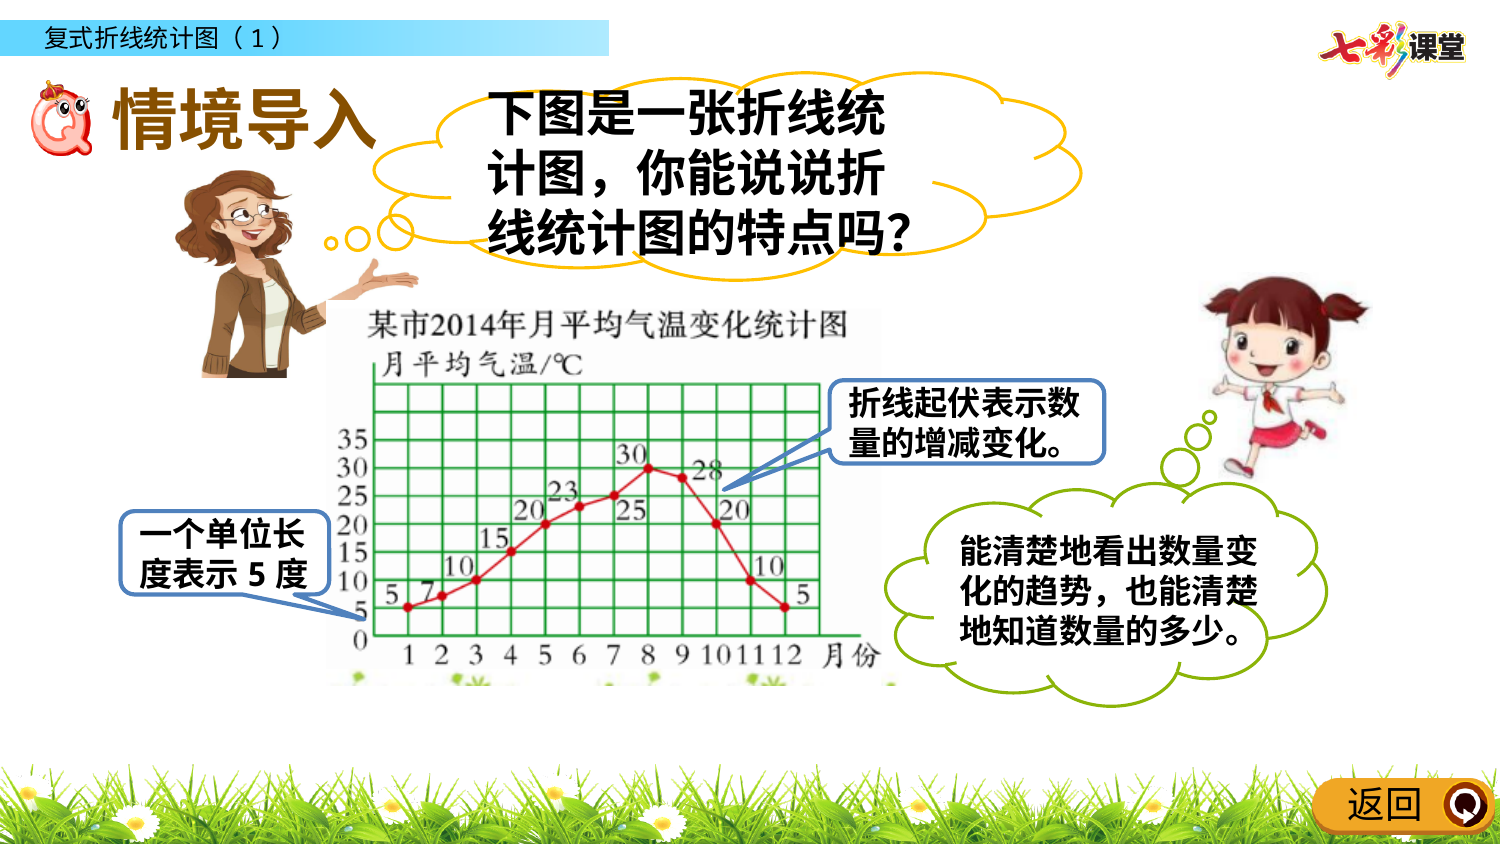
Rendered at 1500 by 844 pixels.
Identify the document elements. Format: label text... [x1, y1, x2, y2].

text_box 下图是一张折线统计图，你能说说折线统计图的特点吗？ [372, 70, 1084, 283]
picture [31, 80, 92, 156]
picture [1316, 20, 1468, 80]
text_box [885, 482, 1327, 706]
picture [1198, 271, 1374, 484]
picture [0, 764, 1500, 844]
text_box 一个单位长度表示5度 [118, 509, 321, 613]
text_box 折线起伏表示数量的增减变化。 [906, 378, 1107, 466]
text_box 情境导入 [100, 72, 404, 164]
picture [173, 167, 902, 687]
